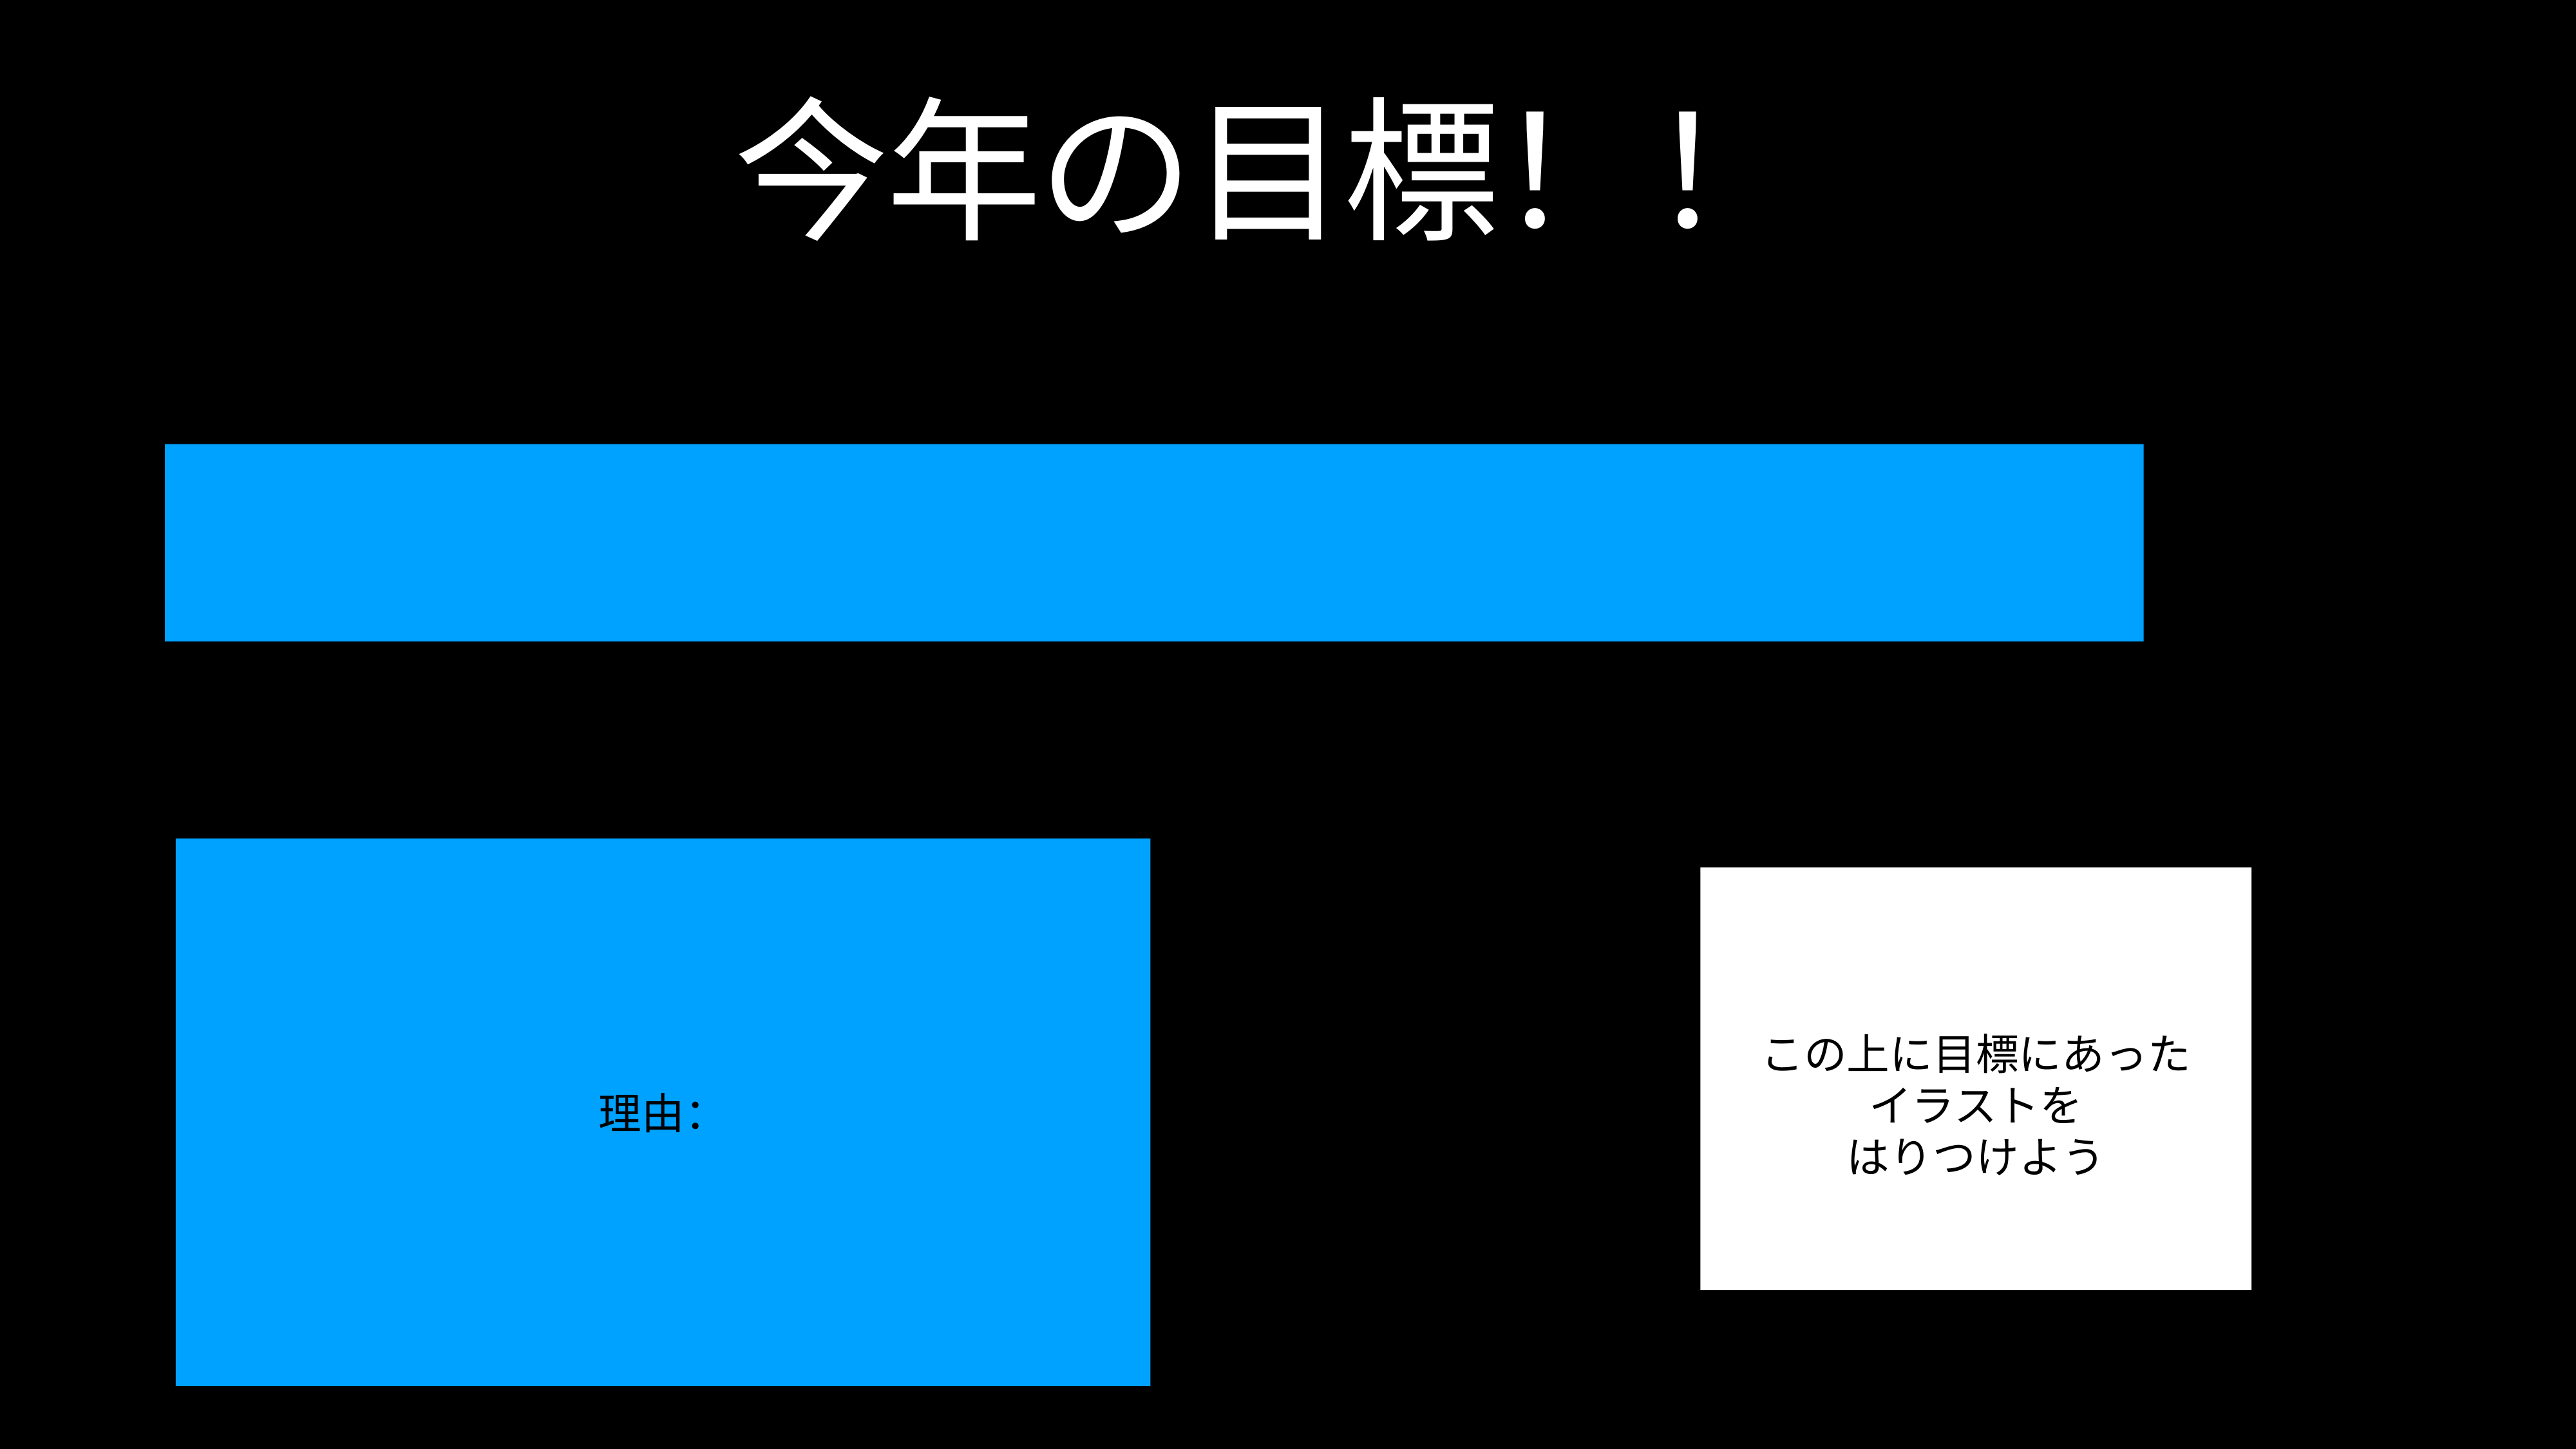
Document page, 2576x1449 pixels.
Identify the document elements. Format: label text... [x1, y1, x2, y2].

text_box 理由： [175, 838, 1151, 1387]
text_box この上に目標にあった イラストを はりつけよう [1700, 867, 2252, 1291]
list 今年の目標！！ [108, 0, 2430, 389]
text_box [165, 444, 2144, 642]
